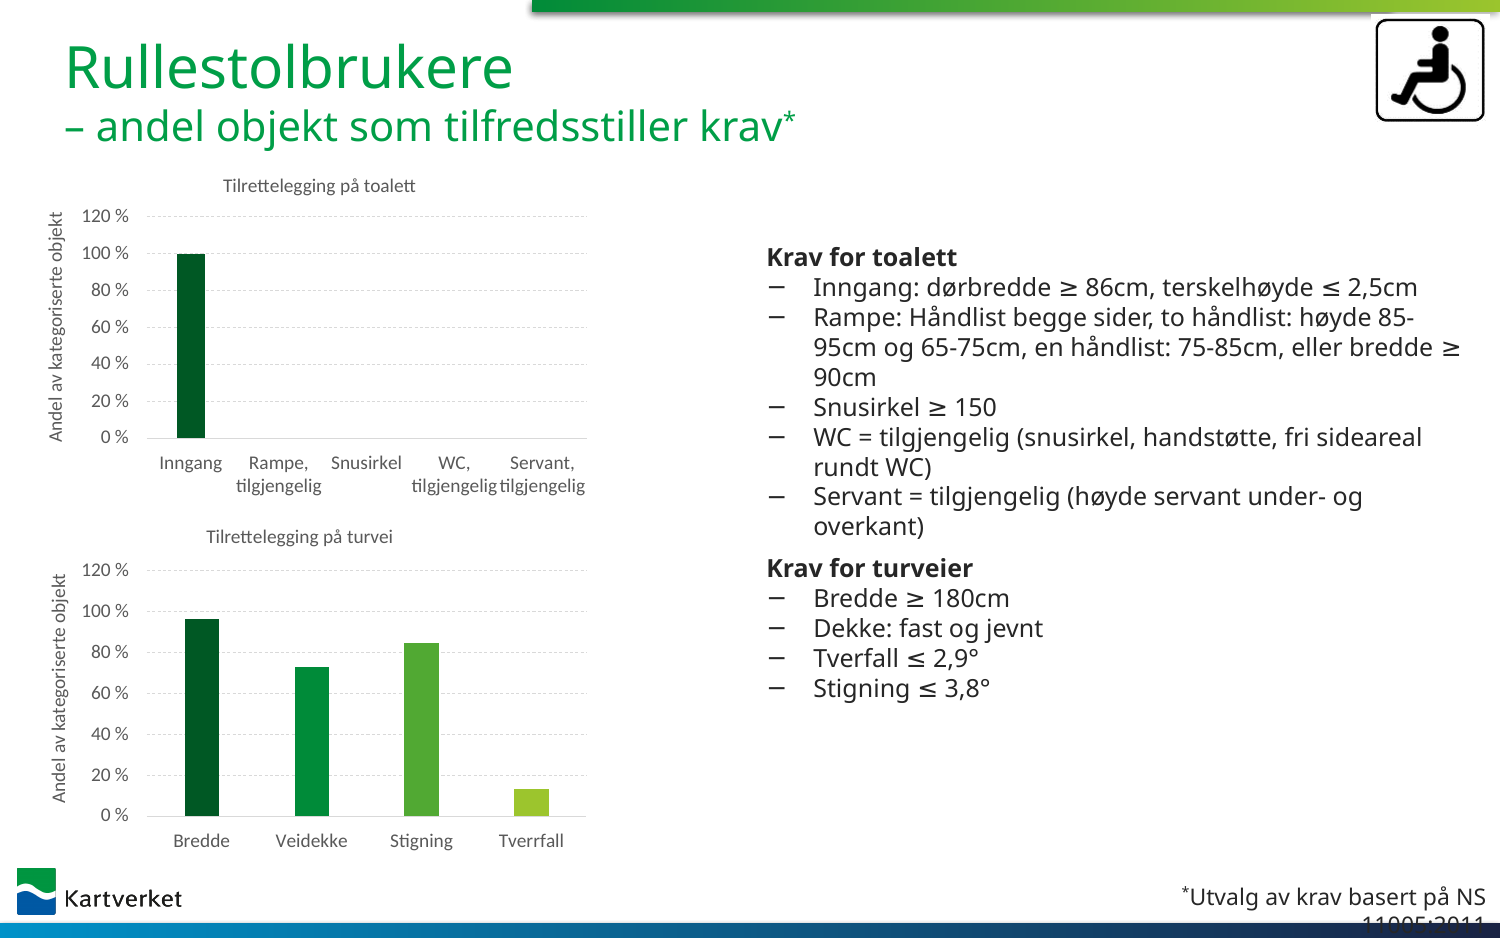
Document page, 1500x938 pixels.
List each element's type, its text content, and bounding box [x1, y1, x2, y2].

text_box Rullestolbrukere – andel objekt som tilfredsstiller krav* [49, 14, 1431, 158]
picture [1371, 13, 1491, 127]
picture [41, 520, 598, 859]
text_box *Utvalg av krav basert på NS 11005:2011 [1068, 873, 1500, 938]
picture [41, 166, 598, 505]
text_box Krav for toalett Inngang: dørbredde ≥ 86cm, terskelhøyde ≤ 2,5cm Rampe: Håndlist begge sider, to håndlist: høyde 85-95cm og 65-75cm, en håndlist: 75-85cm, eller bredde ≥ 90cm Snusirkel ≥ 150 WC = tilgjengelig (snusirkel, handstøtte, fri sideareal rundt WC) Servant = tilgjengelig (høyde servant under- og overkant) [751, 234, 1483, 545]
text_box Krav for turveier Bredde ≥ 180cm Dekke: fast og jevnt Tverfall ≤ 2,9° Stigning ≤ 3,8° [751, 545, 1483, 710]
